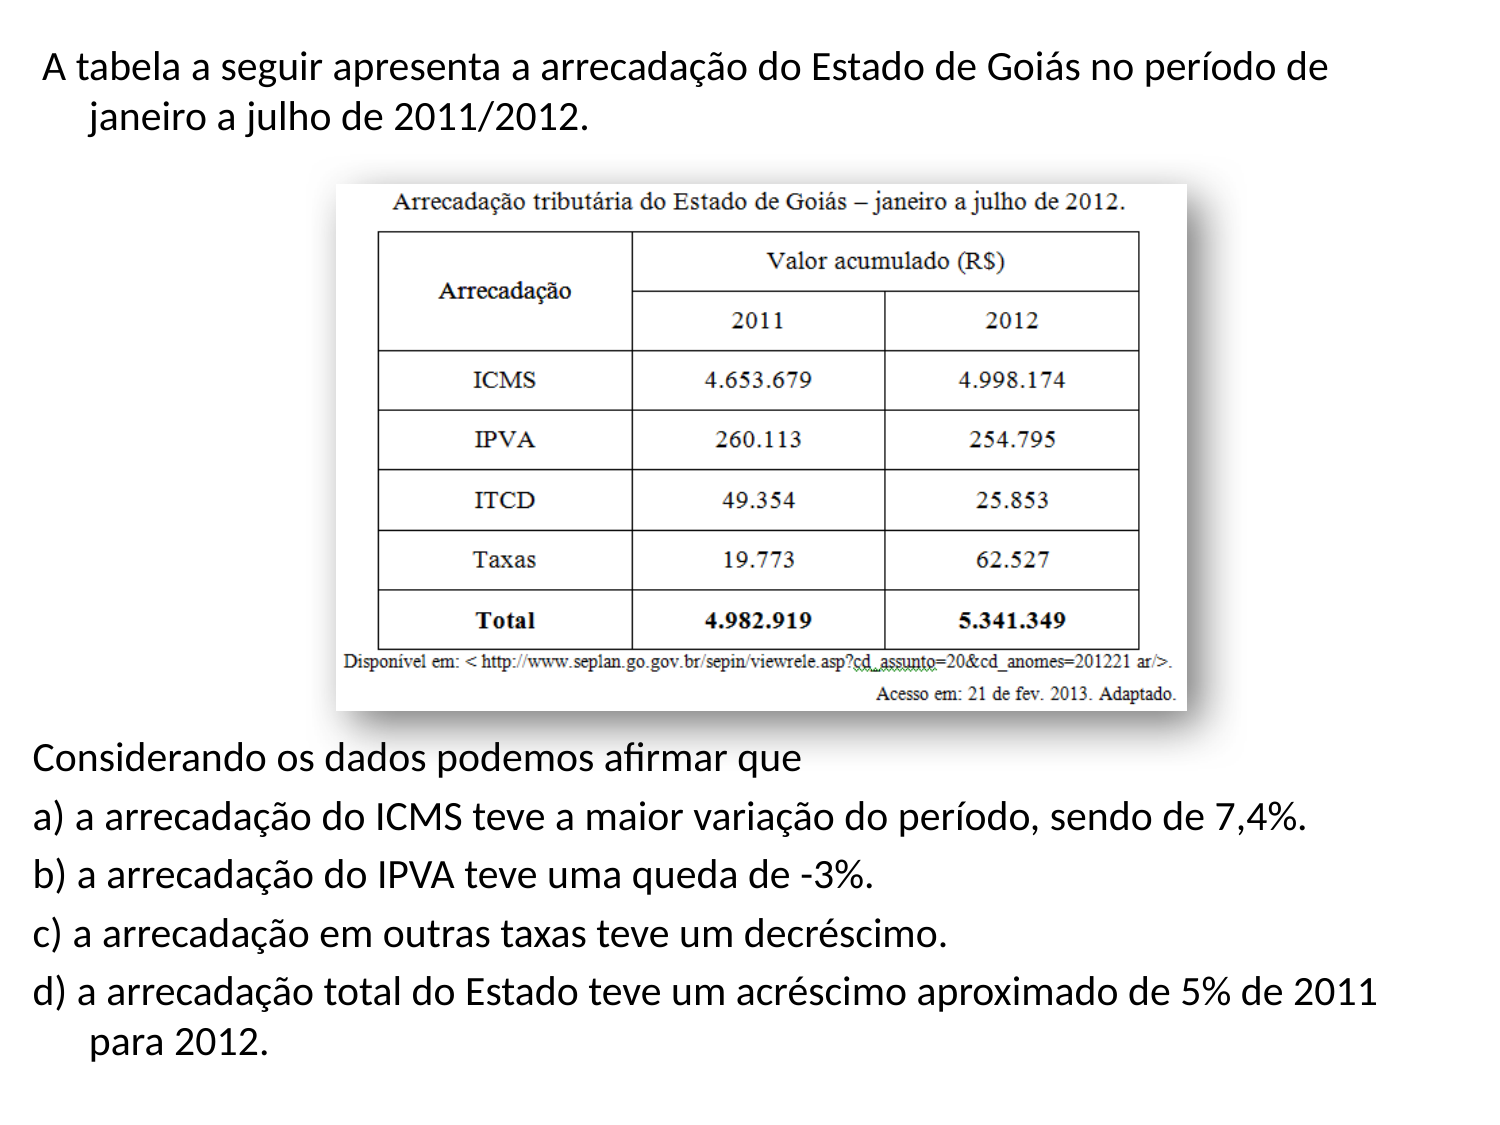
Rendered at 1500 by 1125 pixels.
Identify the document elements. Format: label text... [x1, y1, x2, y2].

list A tabela a seguir apresenta a arrecadação do Estado de Goiás no período de janeiro a julho de 2011/2012. Considerando os dados podemos afirmar que a) a arrecadação do ICMS teve a maior variação do período, sendo de 7,4%. b) a arrecadação do IPVA teve uma queda de -3%. c) a arrecadação em outras taxas teve um decréscimo. d) a arrecadação total do Estado teve um acréscimo aproximado de 5% de 2011 para 2012. [17, 30, 1459, 1047]
picture [336, 184, 1187, 711]
